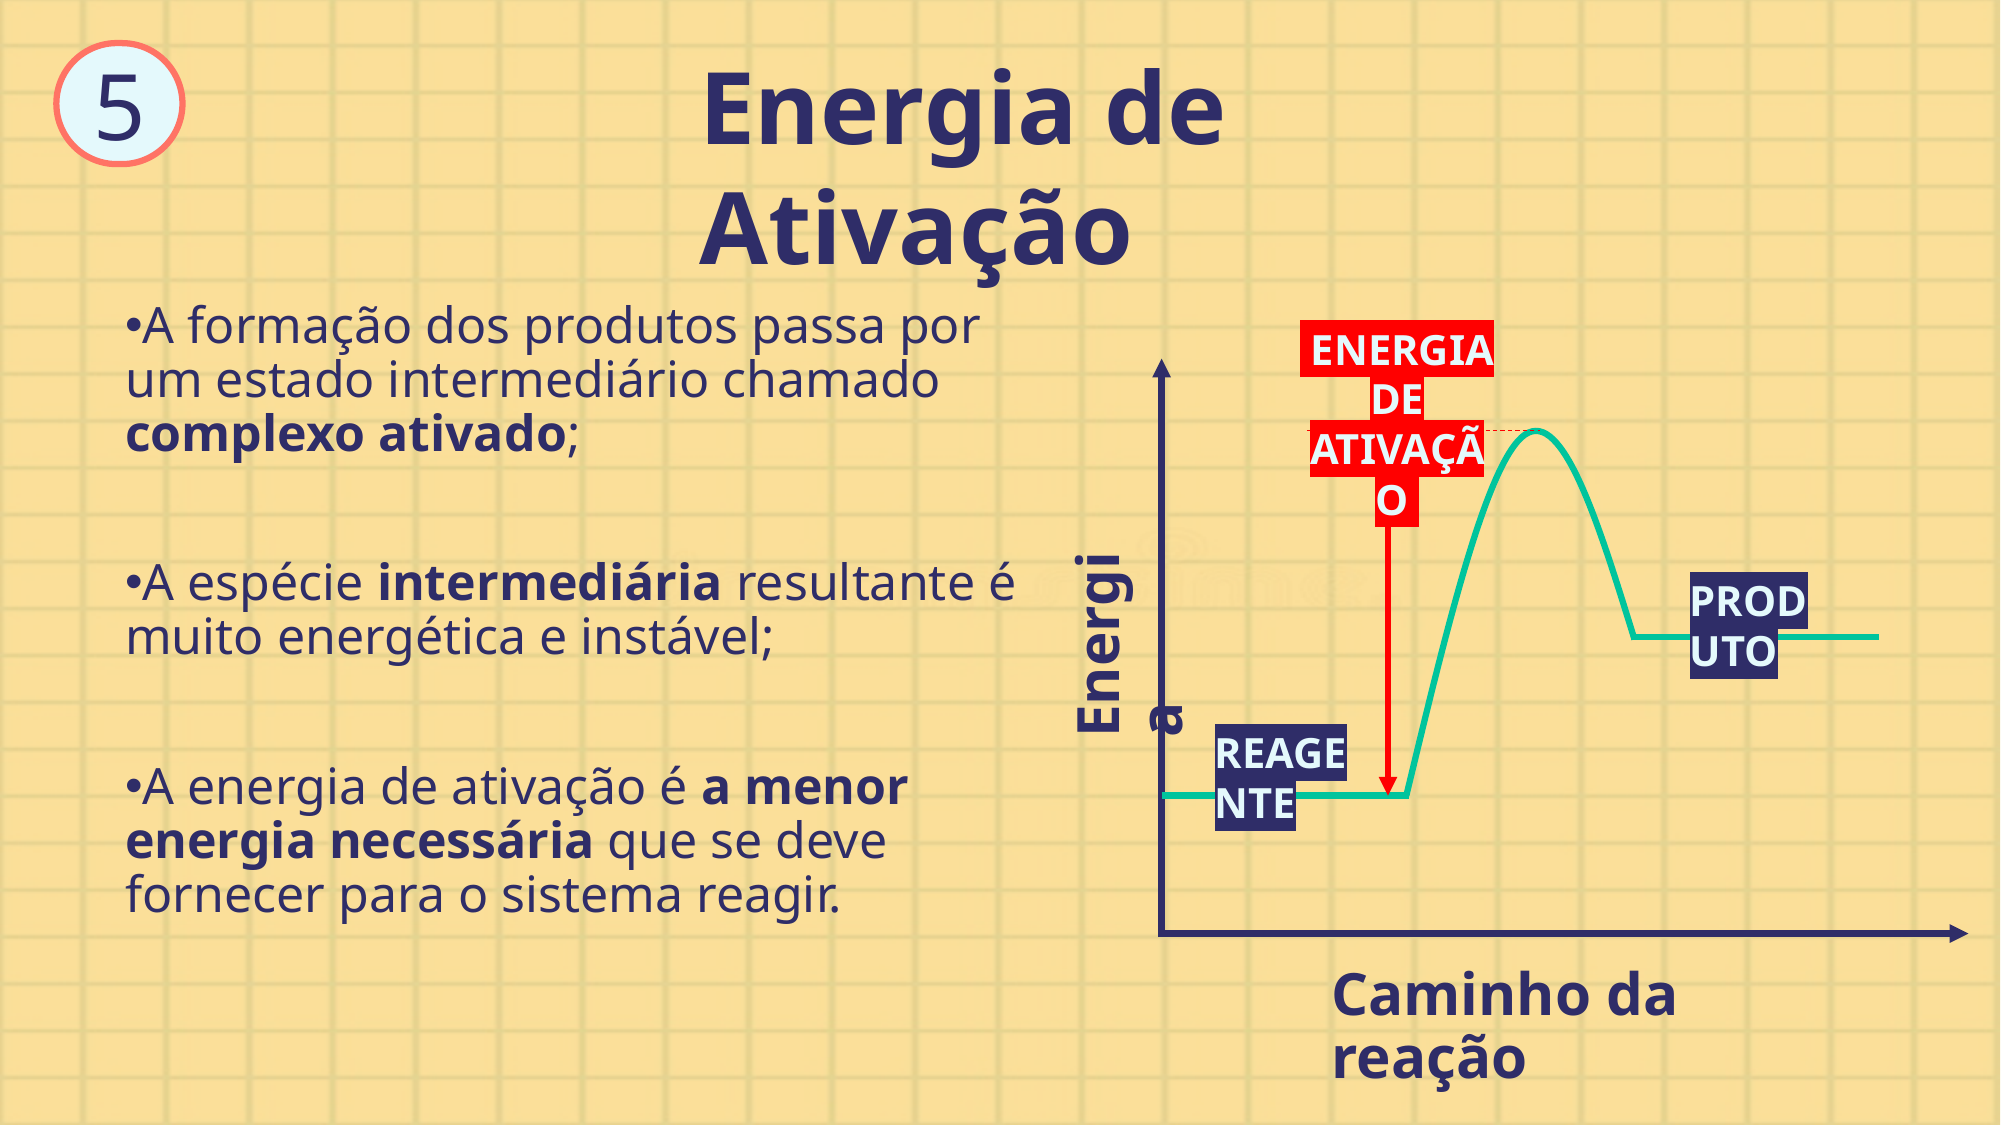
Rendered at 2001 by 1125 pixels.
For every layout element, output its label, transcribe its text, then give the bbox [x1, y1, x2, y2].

text_box REAGENTE [1199, 796, 1388, 835]
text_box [1283, 315, 1541, 796]
text_box Energia [1061, 508, 1161, 753]
text_box Caminho da reação [1316, 957, 1879, 1099]
text_box 5 [55, 42, 184, 166]
text_box A formação dos produtos passa por um estado intermediário chamado complexo ativado; A espécie intermediária resultante é muito energética e instável; A energia de ativação é a menor energia necessária que se deve fornecer para o sistema reagir. [110, 292, 1050, 931]
picture [0, 0, 2001, 1125]
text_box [1541, 430, 1879, 796]
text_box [1161, 430, 1283, 796]
text_box Energia de Ativação [684, 37, 1414, 293]
